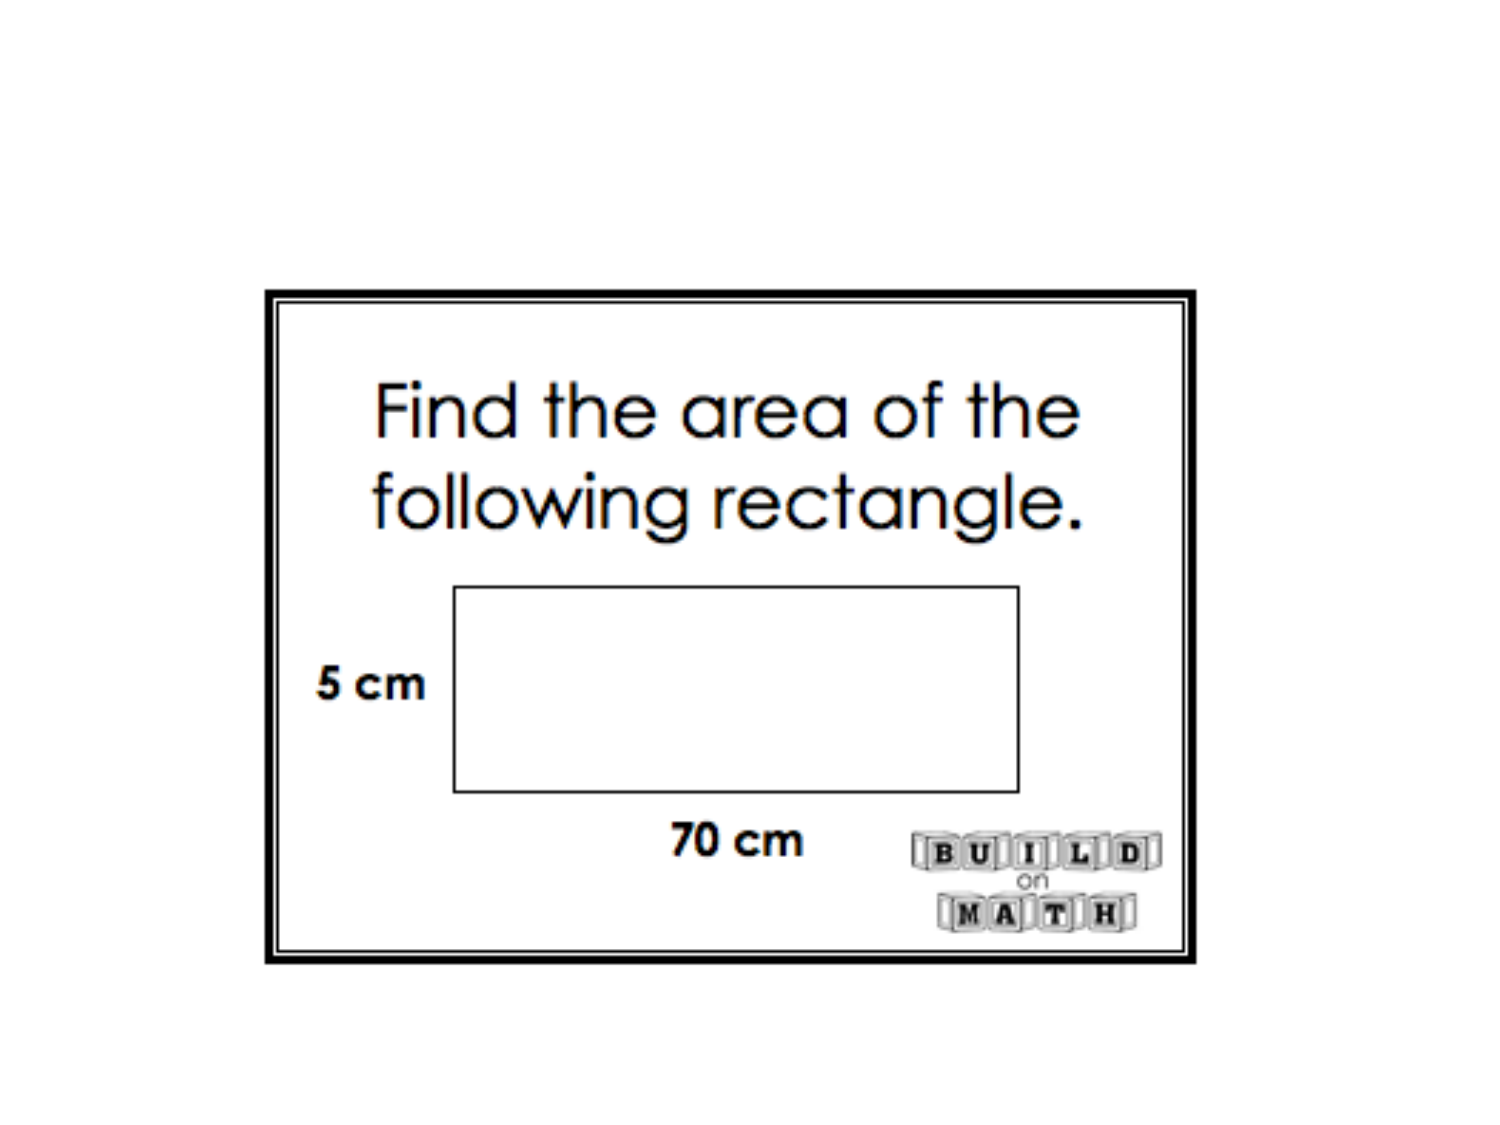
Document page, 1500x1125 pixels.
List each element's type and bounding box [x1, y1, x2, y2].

list [74, 262, 1426, 1006]
